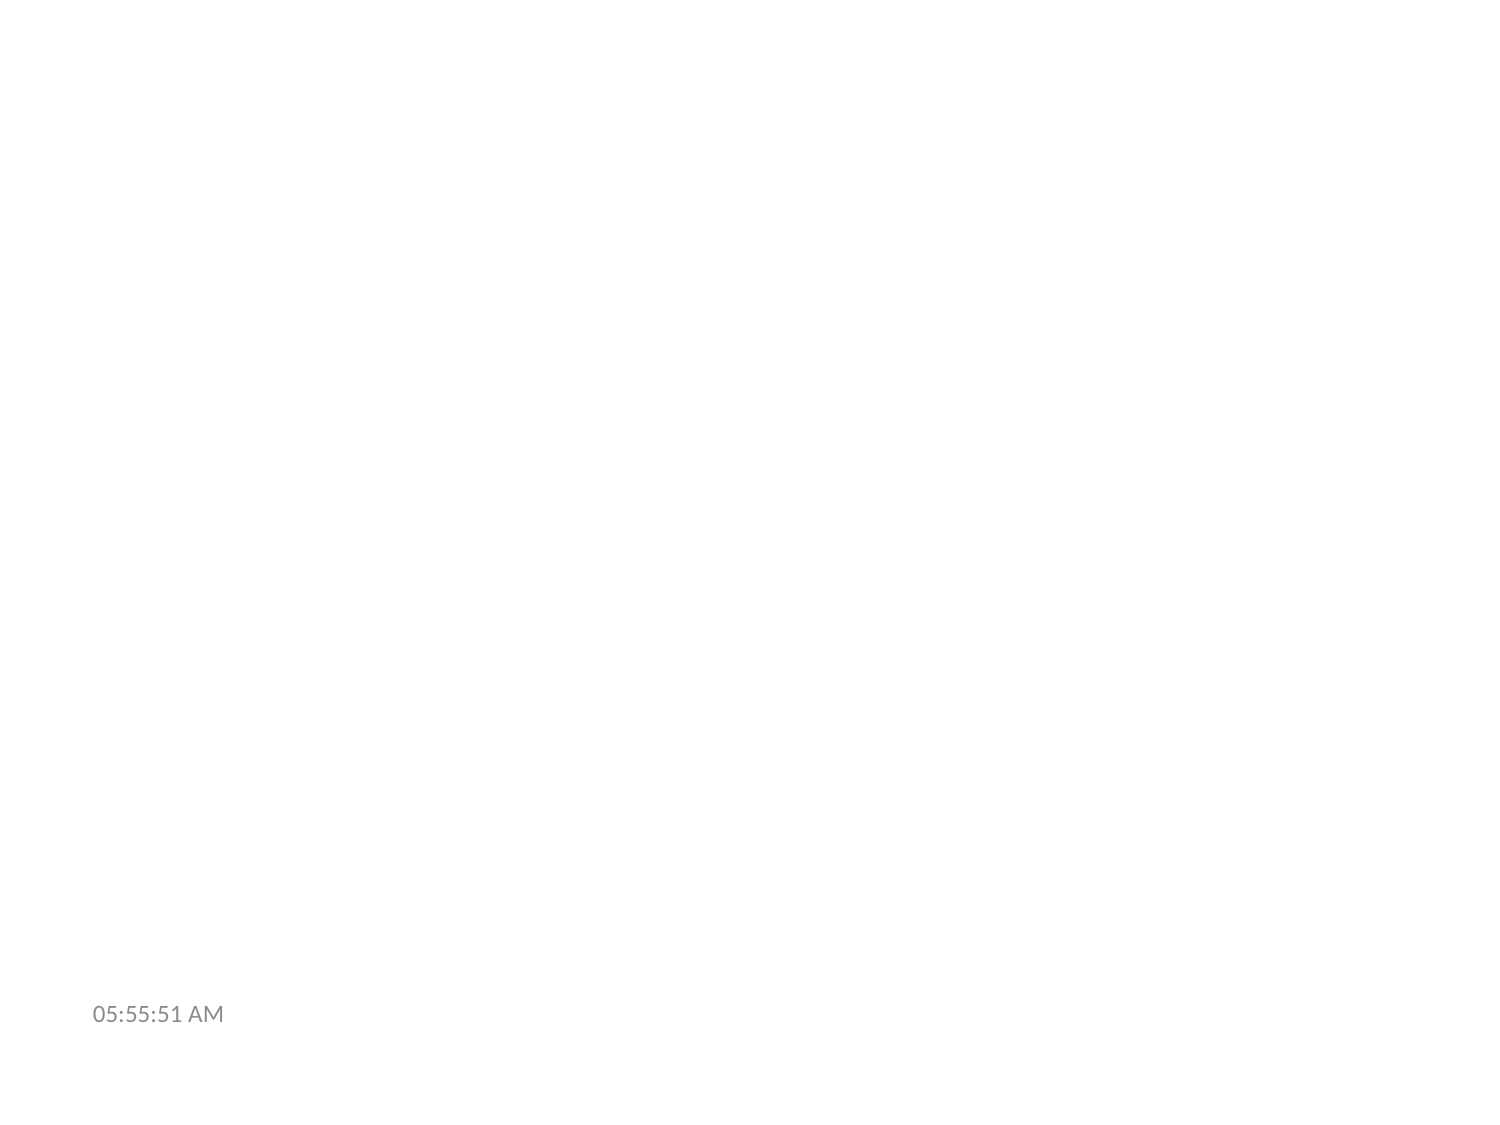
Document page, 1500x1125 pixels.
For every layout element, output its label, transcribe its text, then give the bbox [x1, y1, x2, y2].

text_box 3:35:09 PM [77, 982, 428, 1043]
